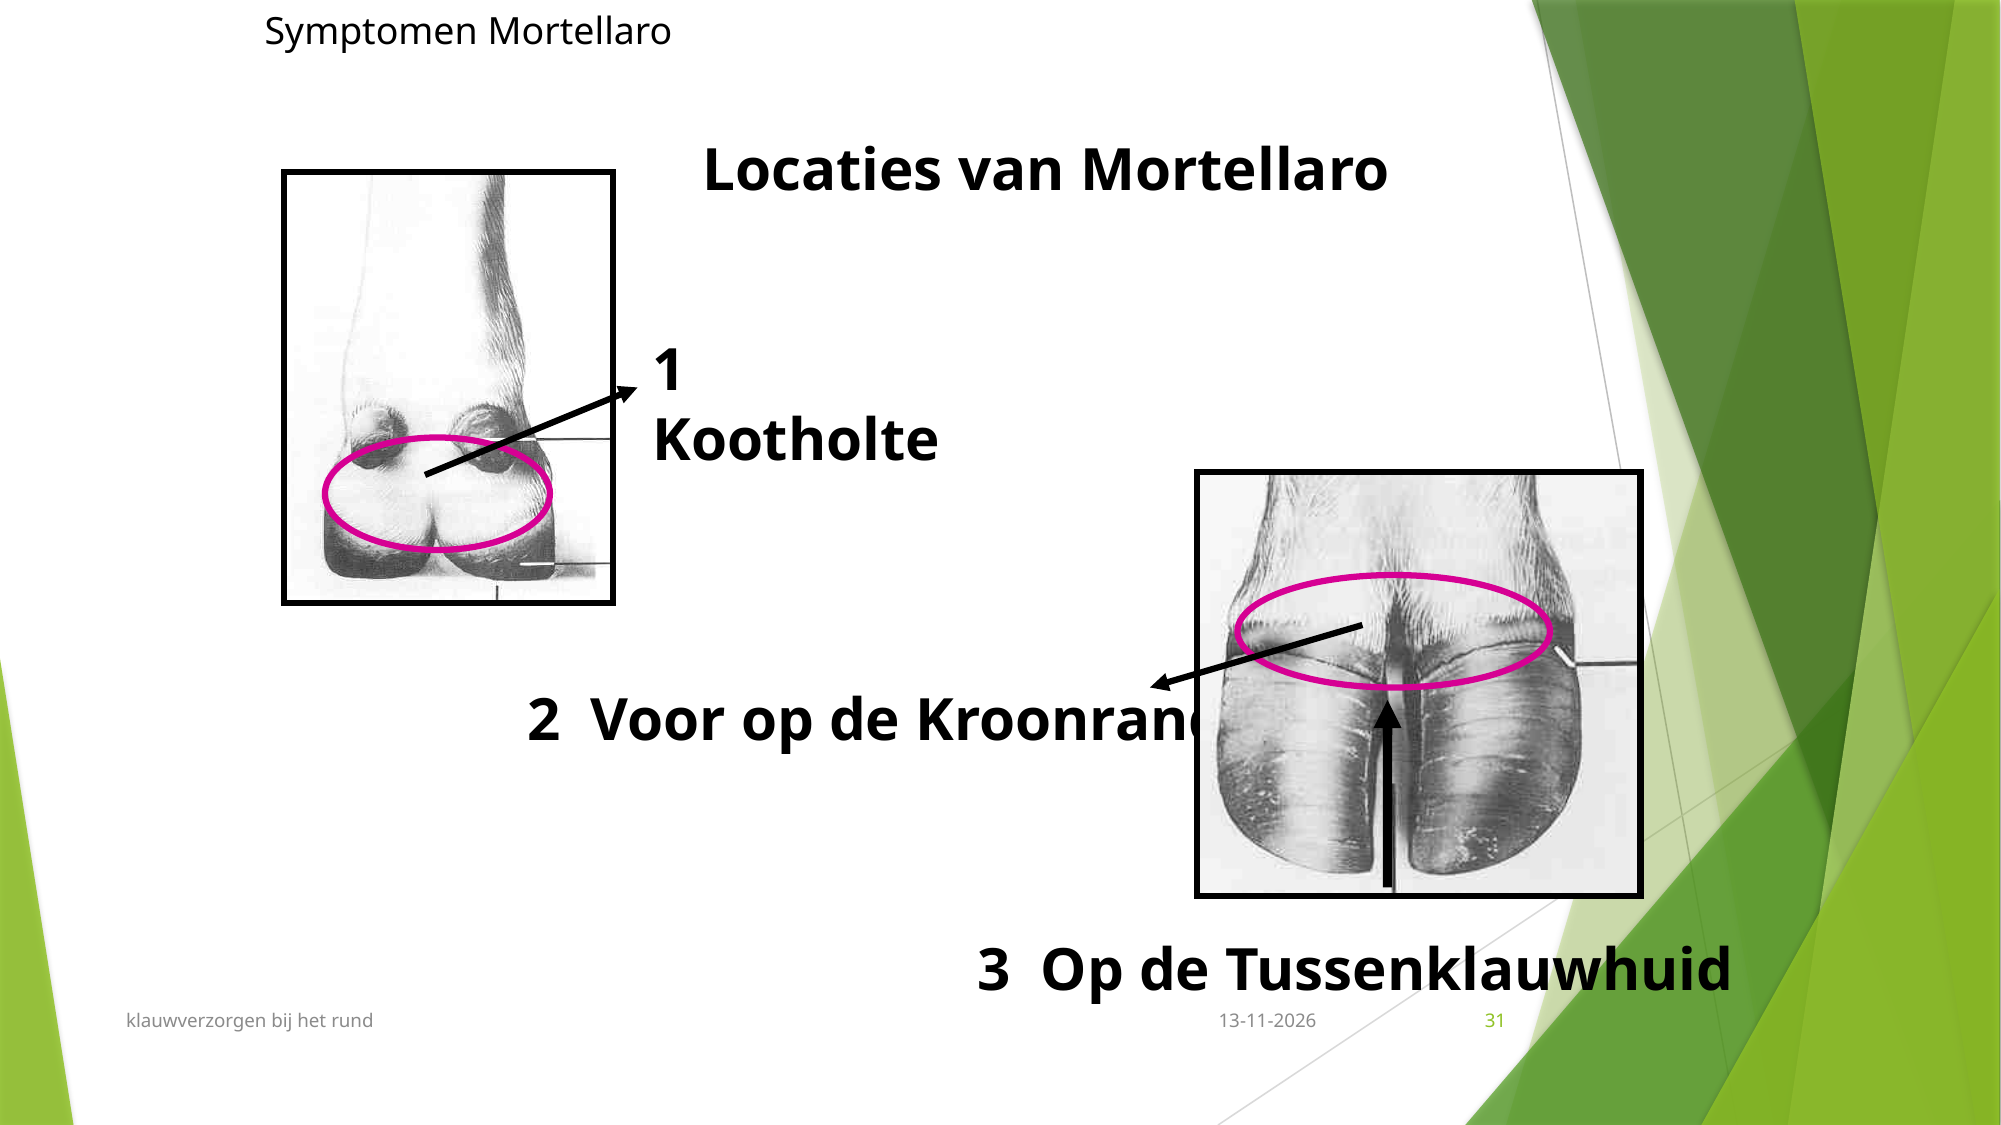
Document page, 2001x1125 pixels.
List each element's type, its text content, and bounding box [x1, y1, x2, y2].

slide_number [1181, 1010, 1332, 1051]
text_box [286, 174, 1001, 601]
text_box Locaties van Mortellaro [687, 125, 1613, 210]
slide_number 31 [1409, 1010, 1522, 1051]
footer klauwverzorgen bij het rund [111, 991, 1145, 1051]
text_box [511, 474, 1638, 894]
text_box 3 Op de Tussenklauwhuid [962, 924, 1750, 1010]
text_box Symptomen Mortellaro [249, 0, 1000, 60]
